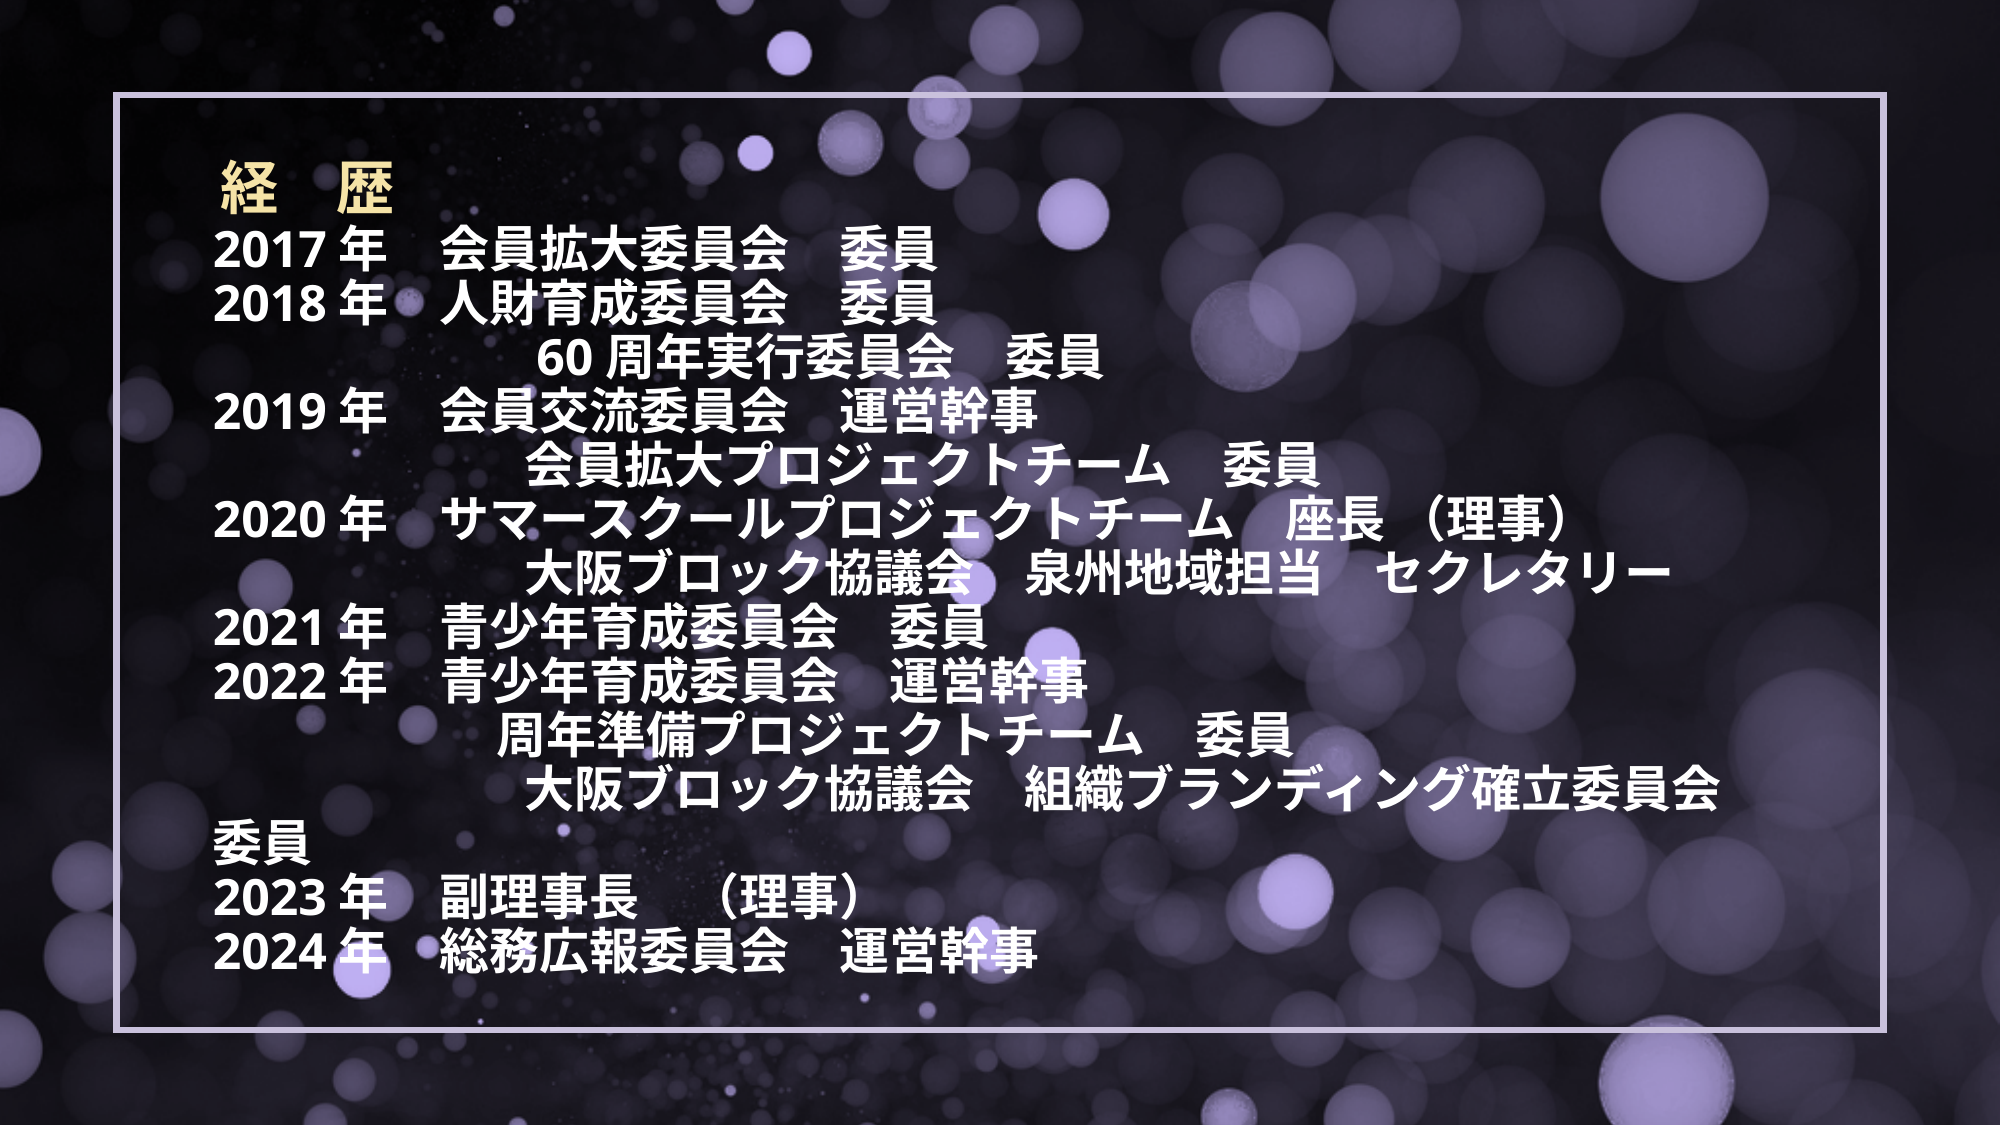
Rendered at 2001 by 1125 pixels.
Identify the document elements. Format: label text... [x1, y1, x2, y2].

list 経 歴 [205, 151, 970, 227]
title 2017年 会員拡大委員会 委員 2018年 人財育成委員会 委員 60周年実行委員会 委員 2019年 会員交流委員会 運営幹事 会員拡大プロジェクトチーム 委員 2020年 サマースクールプロジェクトチーム 座長 （理事） 大阪ブロック協議会 泉州地域担当 セクレタリー 2021年 青少年育成委員会 委員 2022年 青少年育成委員会 運営幹事 周年準備プロジェクトチーム 委員 大阪ブロック協議会 組織ブランディング確立委員会 委員 2023年 副理事長 （理事） 2024年 総務広報委員会 運営幹事 [198, 246, 1796, 959]
